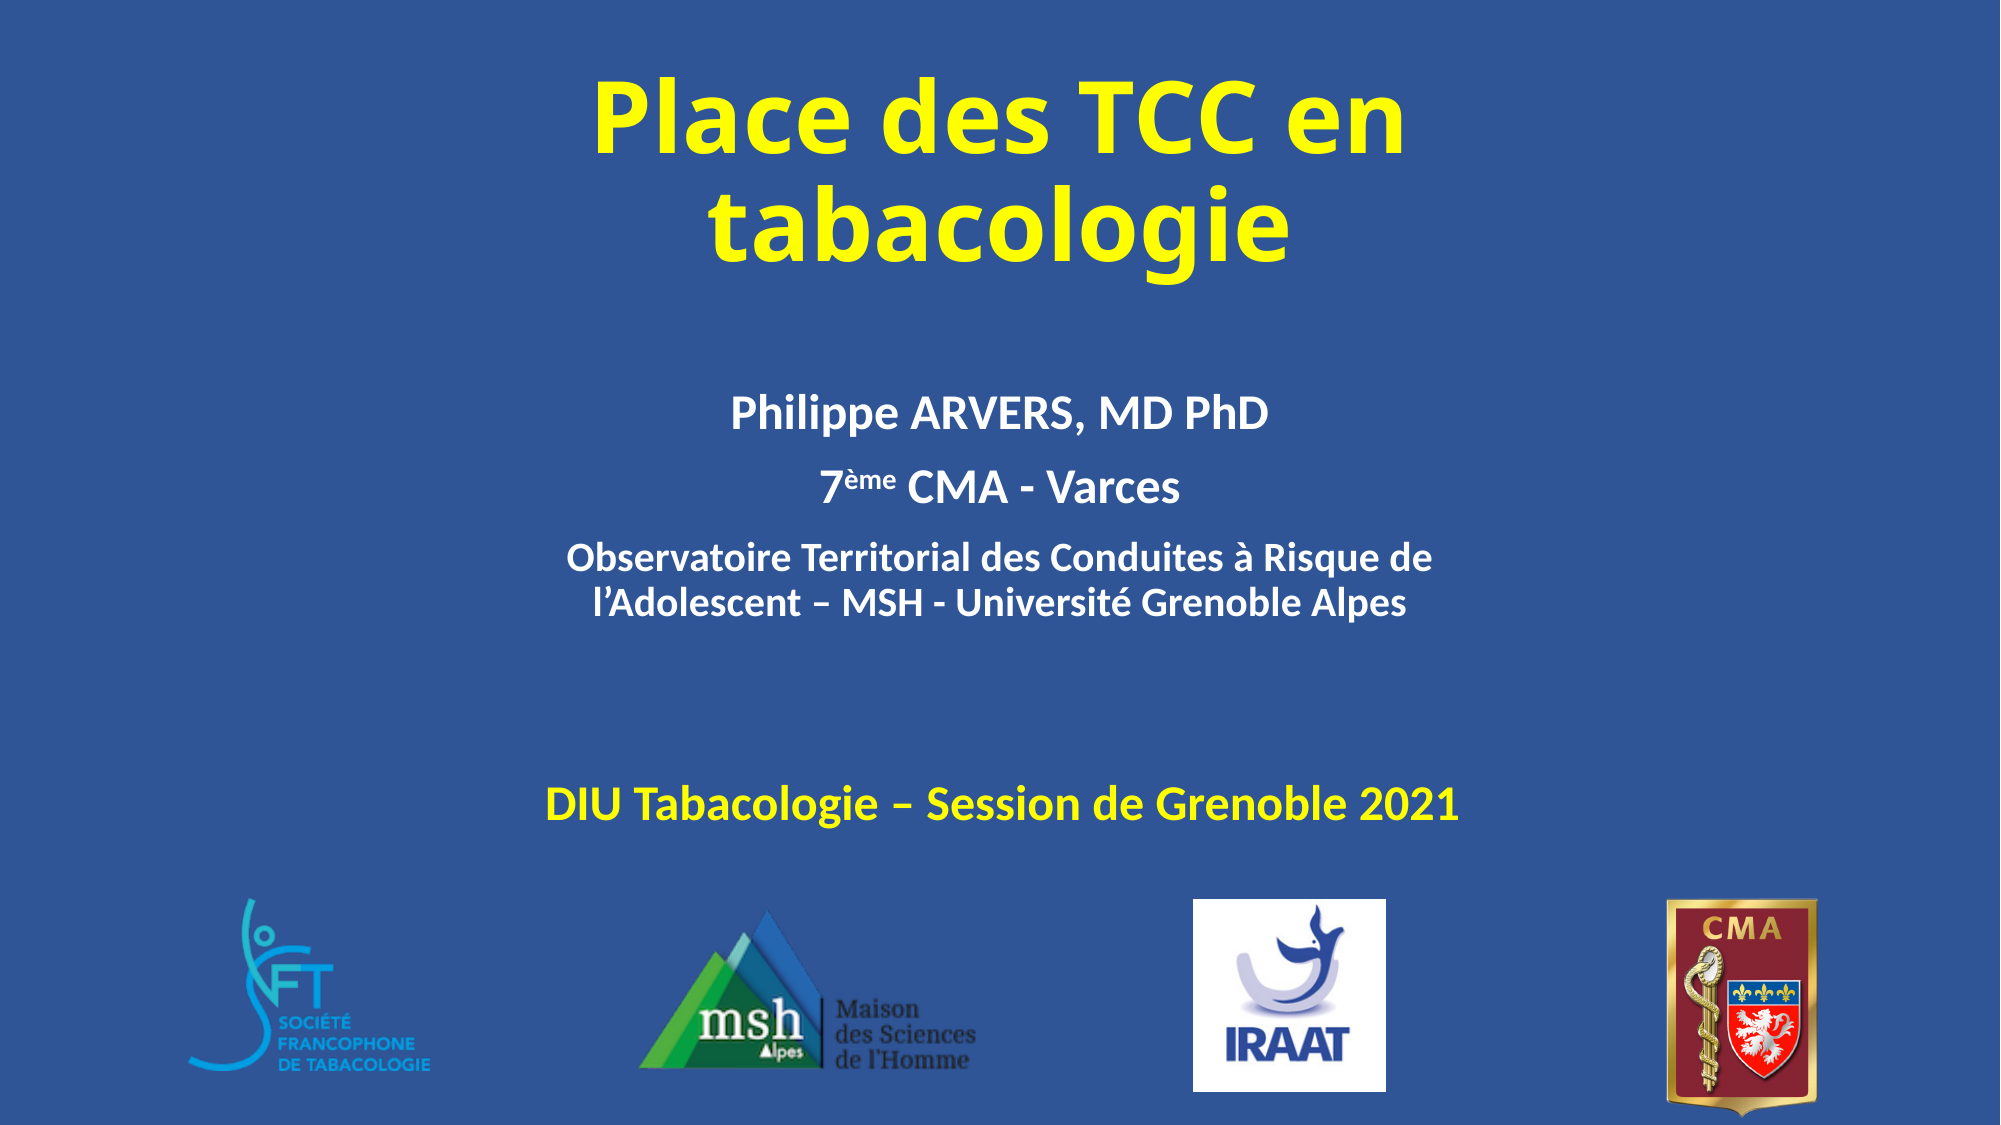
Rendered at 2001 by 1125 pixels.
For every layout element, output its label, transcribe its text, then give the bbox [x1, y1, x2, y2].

subtitle Philippe ARVERS, MD PhD 7ème CMA - Varces Observatoire Territorial des Conduites à Risque de l’Adolescent – MSH - Université Grenoble Alpes [525, 378, 1475, 763]
title Place des TCC en tabacologie [362, 54, 1638, 296]
picture [1192, 899, 1386, 1092]
picture [188, 898, 430, 1071]
text_box DIU Tabacologie – Session de Grenoble 2021 [503, 763, 1503, 839]
picture [188, 1064, 208, 1071]
picture [611, 899, 999, 1075]
picture [1666, 898, 1818, 1118]
